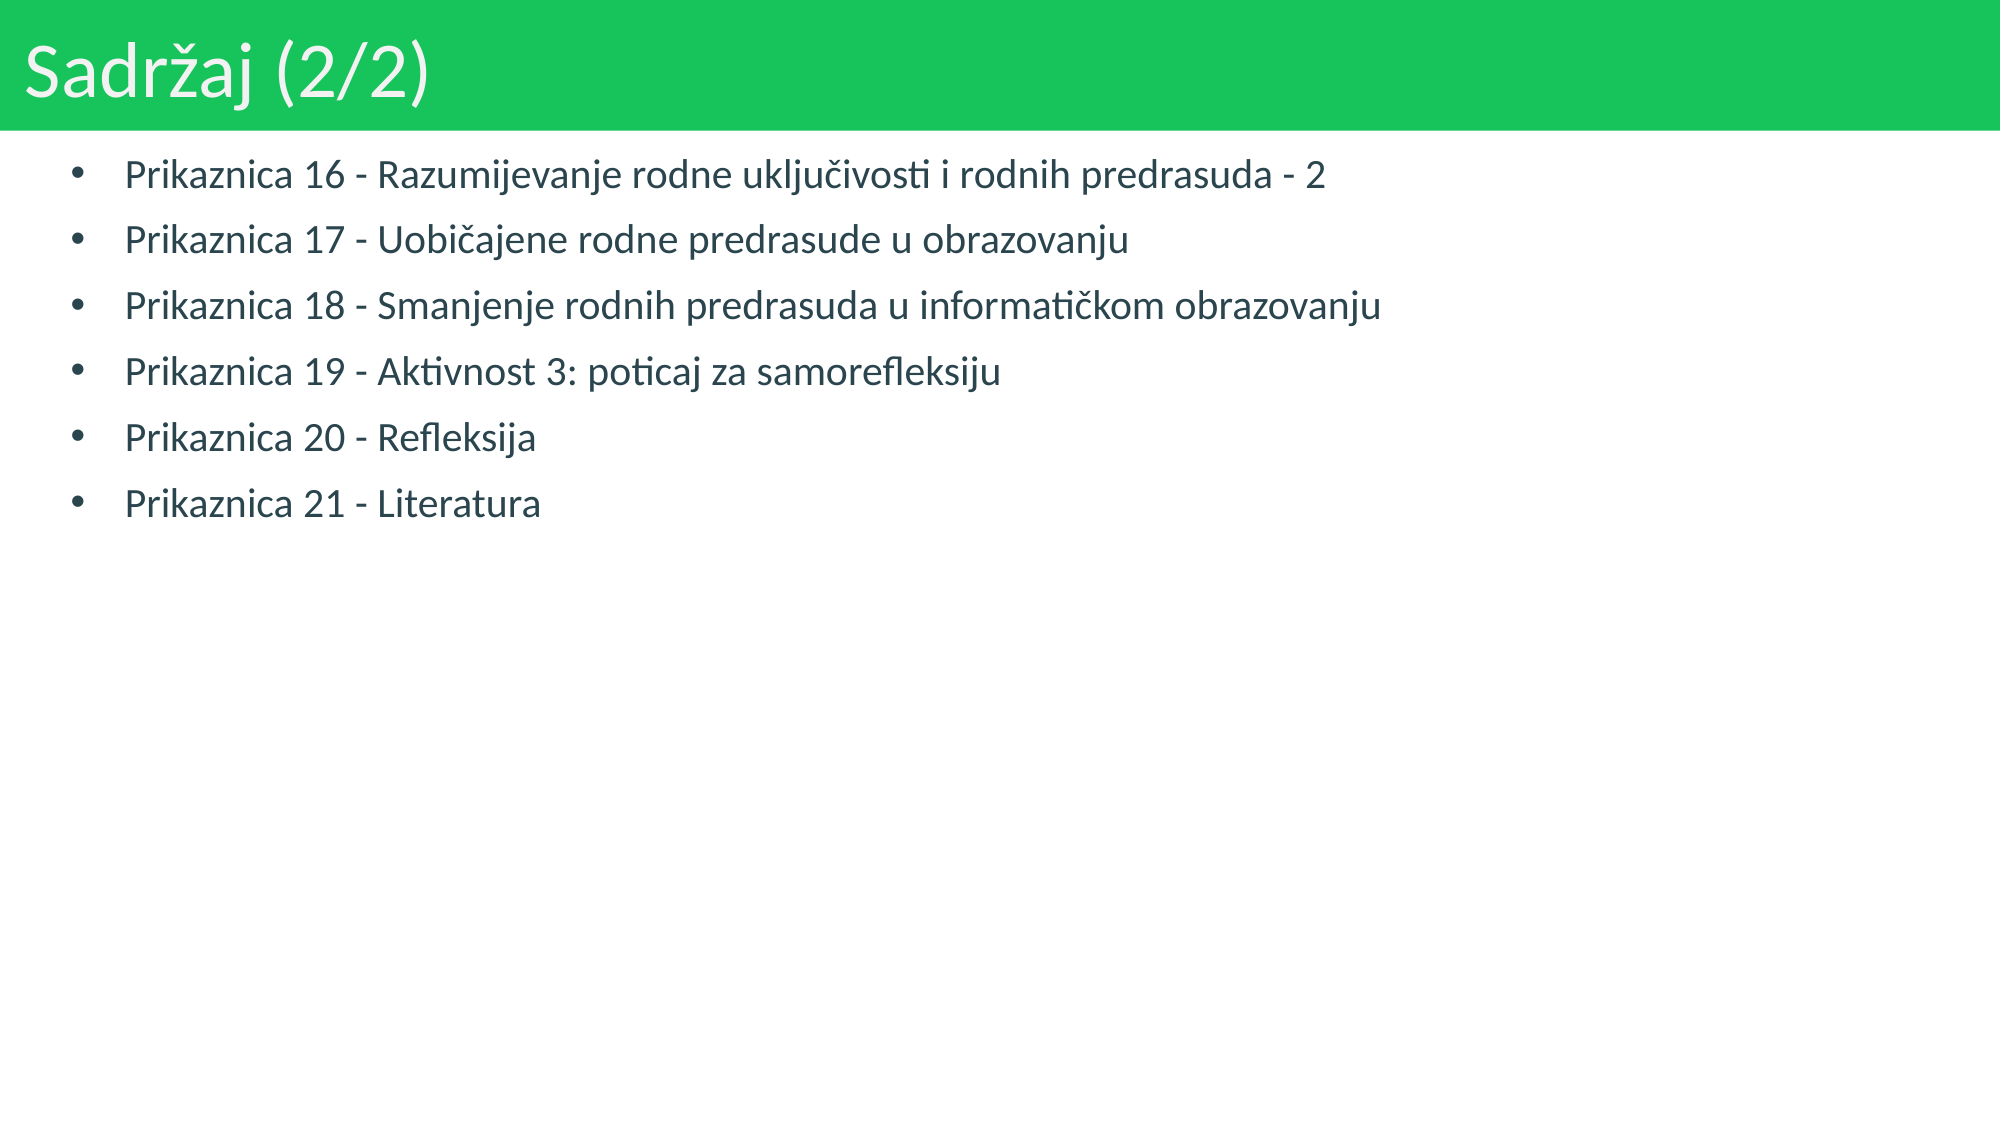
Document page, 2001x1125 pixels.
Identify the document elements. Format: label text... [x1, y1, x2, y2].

title Sadržaj (2/2) [16, 13, 1976, 131]
list Prikaznica 16 - Razumijevanje rodne uključivosti i rodnih predrasuda - 2 Prikaznica 17 - Uobičajene rodne predrasude u obrazovanju Prikaznica 18 - Smanjenje rodnih predrasuda u informatičkom obrazovanju Prikaznica 19 - Aktivnost 3: poticaj za samorefleksiju Prikaznica 20 - Refleksija Prikaznica 21 - Literatura [16, 144, 1976, 1108]
